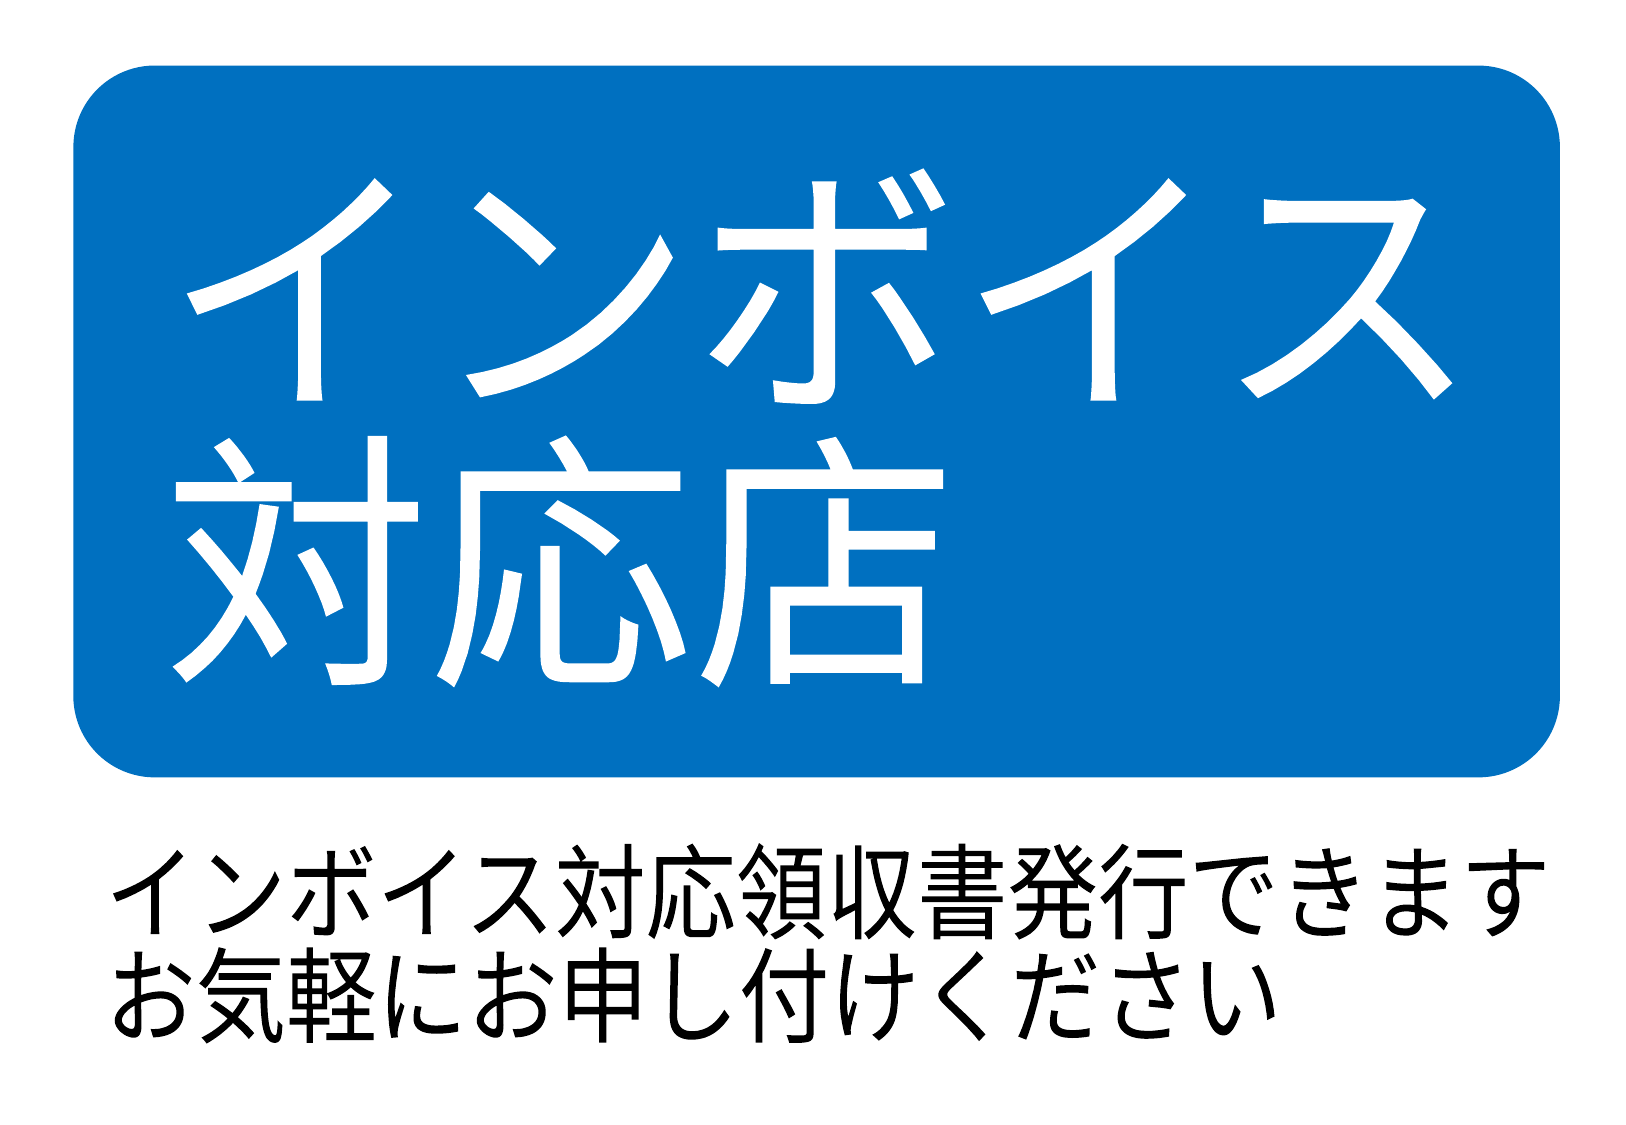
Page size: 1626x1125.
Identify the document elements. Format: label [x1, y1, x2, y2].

text_box [86, 79, 1547, 764]
